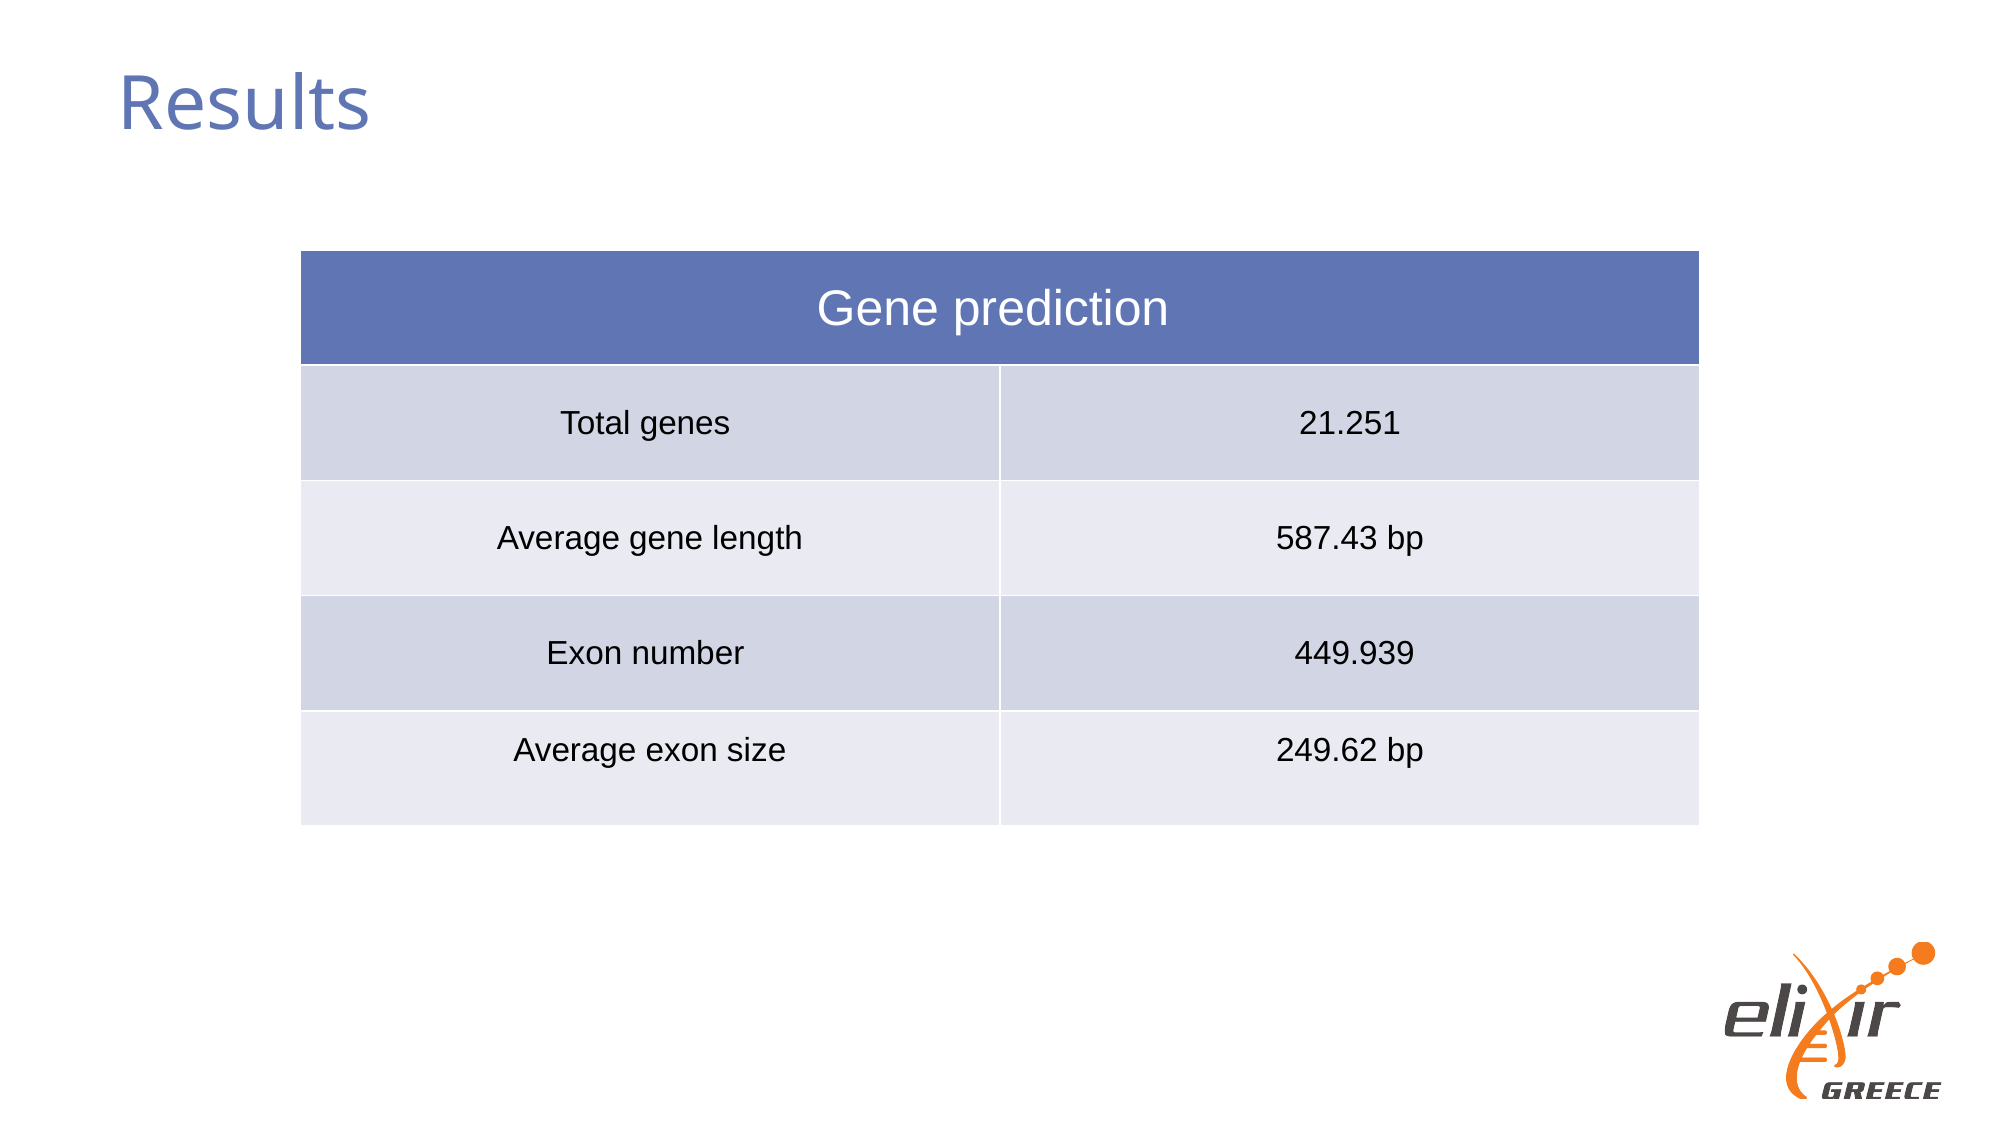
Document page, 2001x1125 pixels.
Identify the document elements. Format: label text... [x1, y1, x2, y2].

table_header Gene prediction [301, 251, 1699, 364]
picture [1724, 942, 1942, 1099]
table_cell Average gene length [301, 481, 999, 595]
table_cell Average exon size [301, 712, 999, 825]
table_cell Exon number [301, 596, 999, 710]
table_cell Total genes [301, 366, 999, 480]
table_cell 587.43 bp [1001, 481, 1699, 595]
table_cell 249.62 bp [1001, 712, 1699, 825]
title Results [117, 54, 1902, 161]
table_cell 21.251 [1001, 366, 1699, 480]
table_cell 449.939 [1001, 596, 1699, 710]
